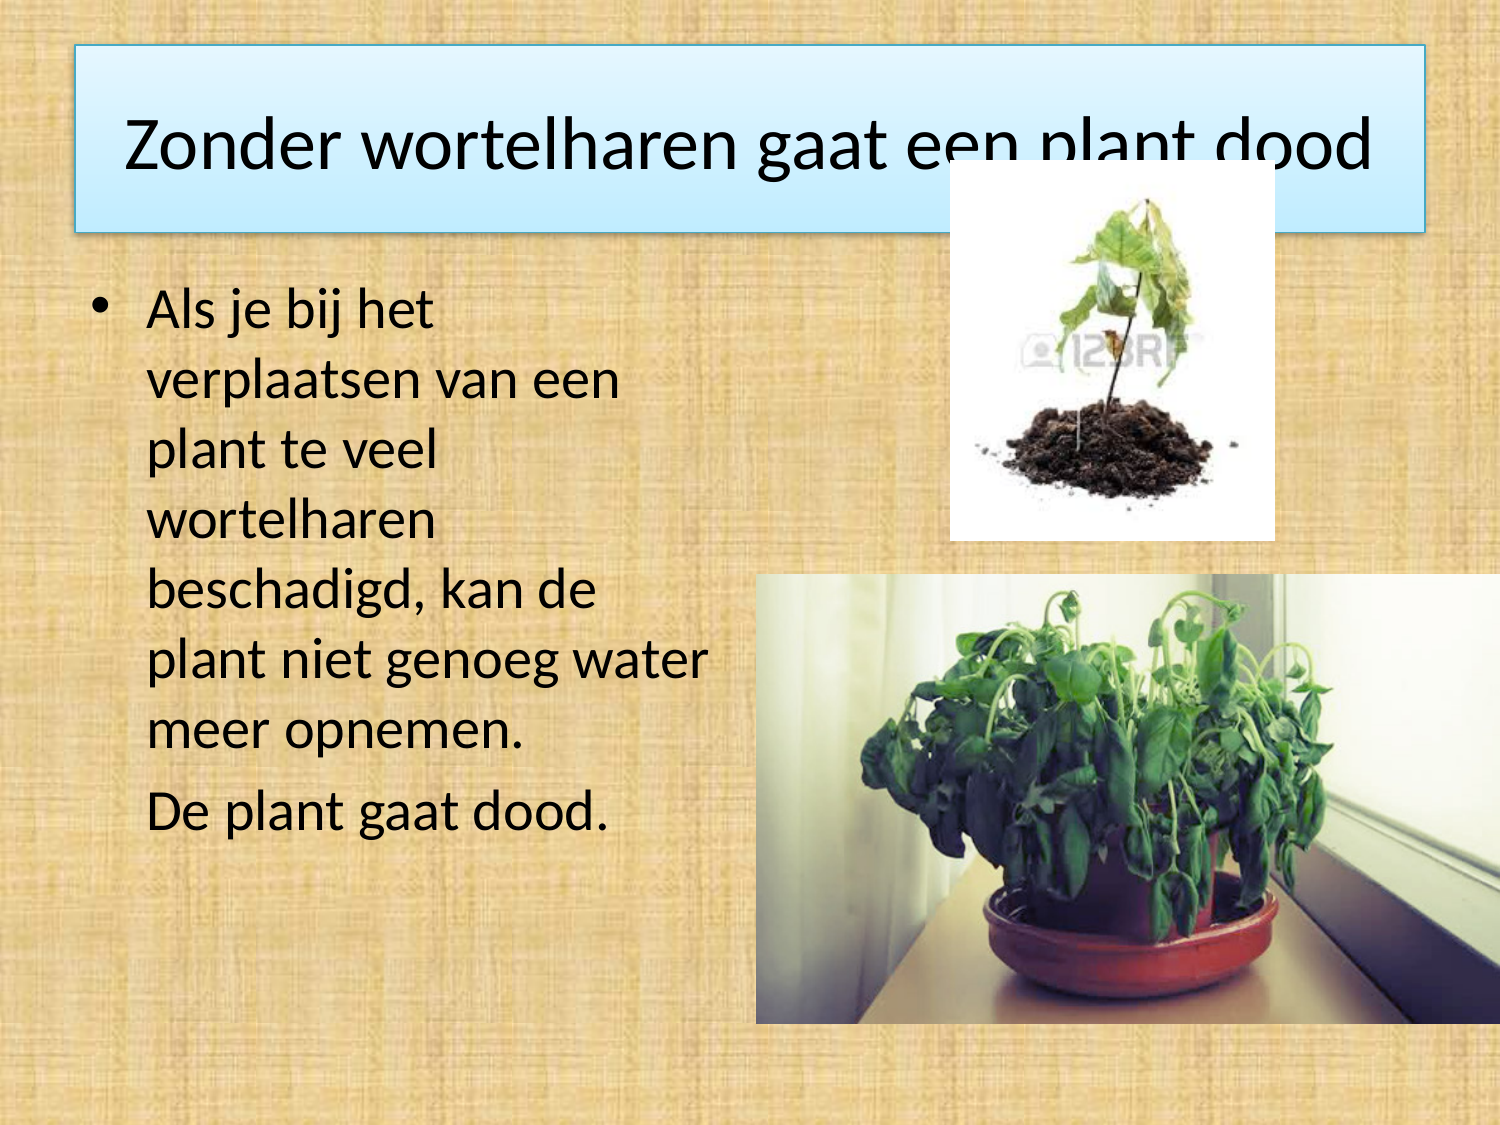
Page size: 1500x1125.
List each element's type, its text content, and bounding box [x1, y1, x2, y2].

list Als je bij het verplaatsen van een plant te veel wortelharen beschadigd, kan de plant niet genoeg water meer opnemen. De plant gaat dood. [75, 262, 738, 1005]
title Zonder wortelharen gaat een plant dood [74, 44, 1426, 233]
picture [0, 0, 1500, 1125]
